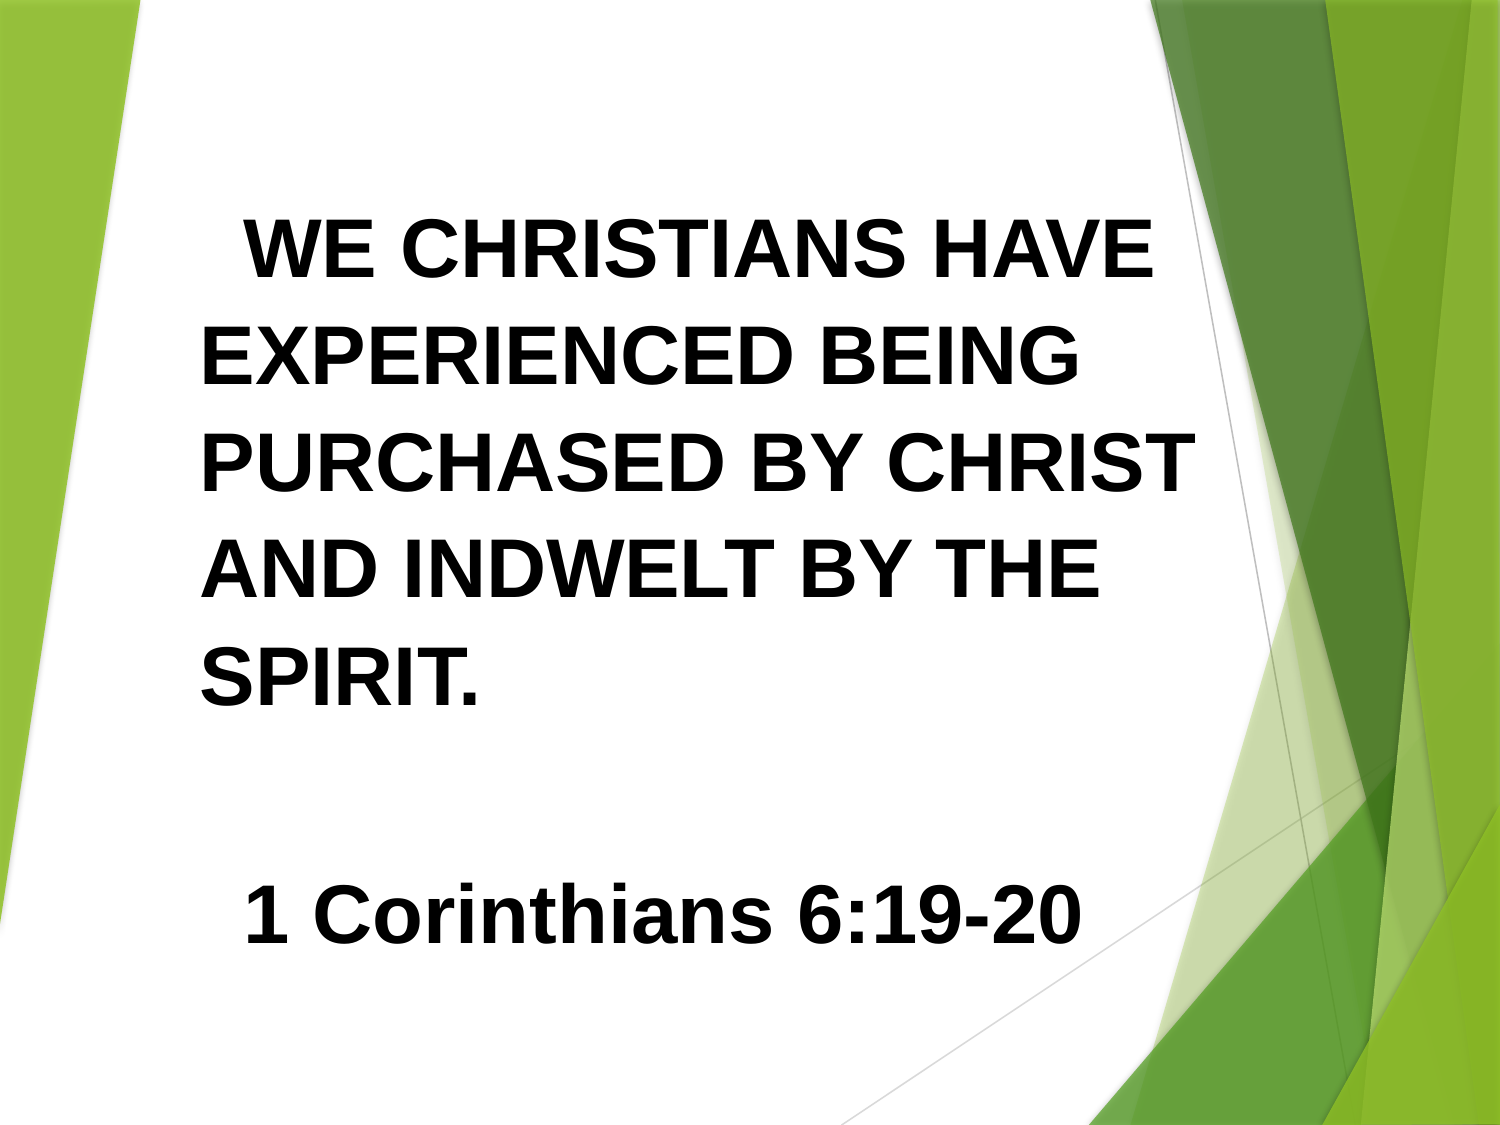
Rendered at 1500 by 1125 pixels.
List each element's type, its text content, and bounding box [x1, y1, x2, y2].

text_box WE CHRISTIANS HAVE EXPERIENCED BEING PURCHASED BY CHRIST AND INDWELT BY THE SPIRIT. 1 Corinthians 6:19-20 [185, 179, 1296, 968]
